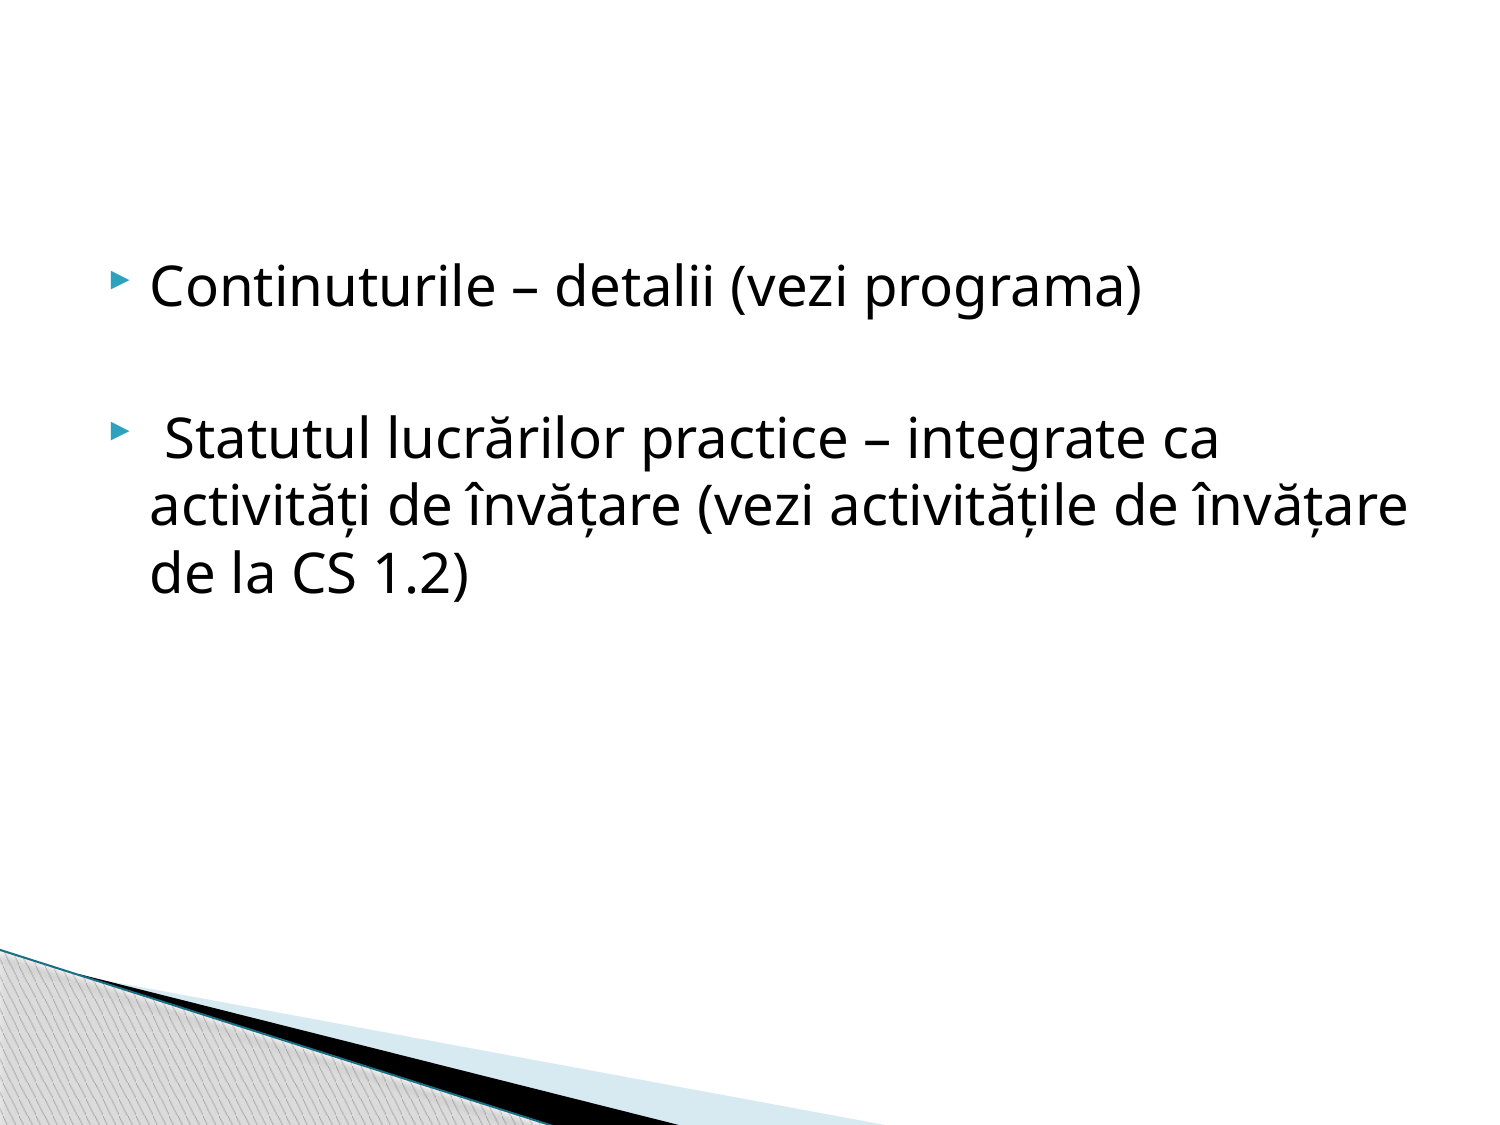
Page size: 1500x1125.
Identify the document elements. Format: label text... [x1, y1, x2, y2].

list Continuturile – detalii (vezi programa) Statutul lucrărilor practice – integrate ca activități de învățare (vezi activitățile de învățare de la CS 1.2) [75, 243, 1425, 986]
